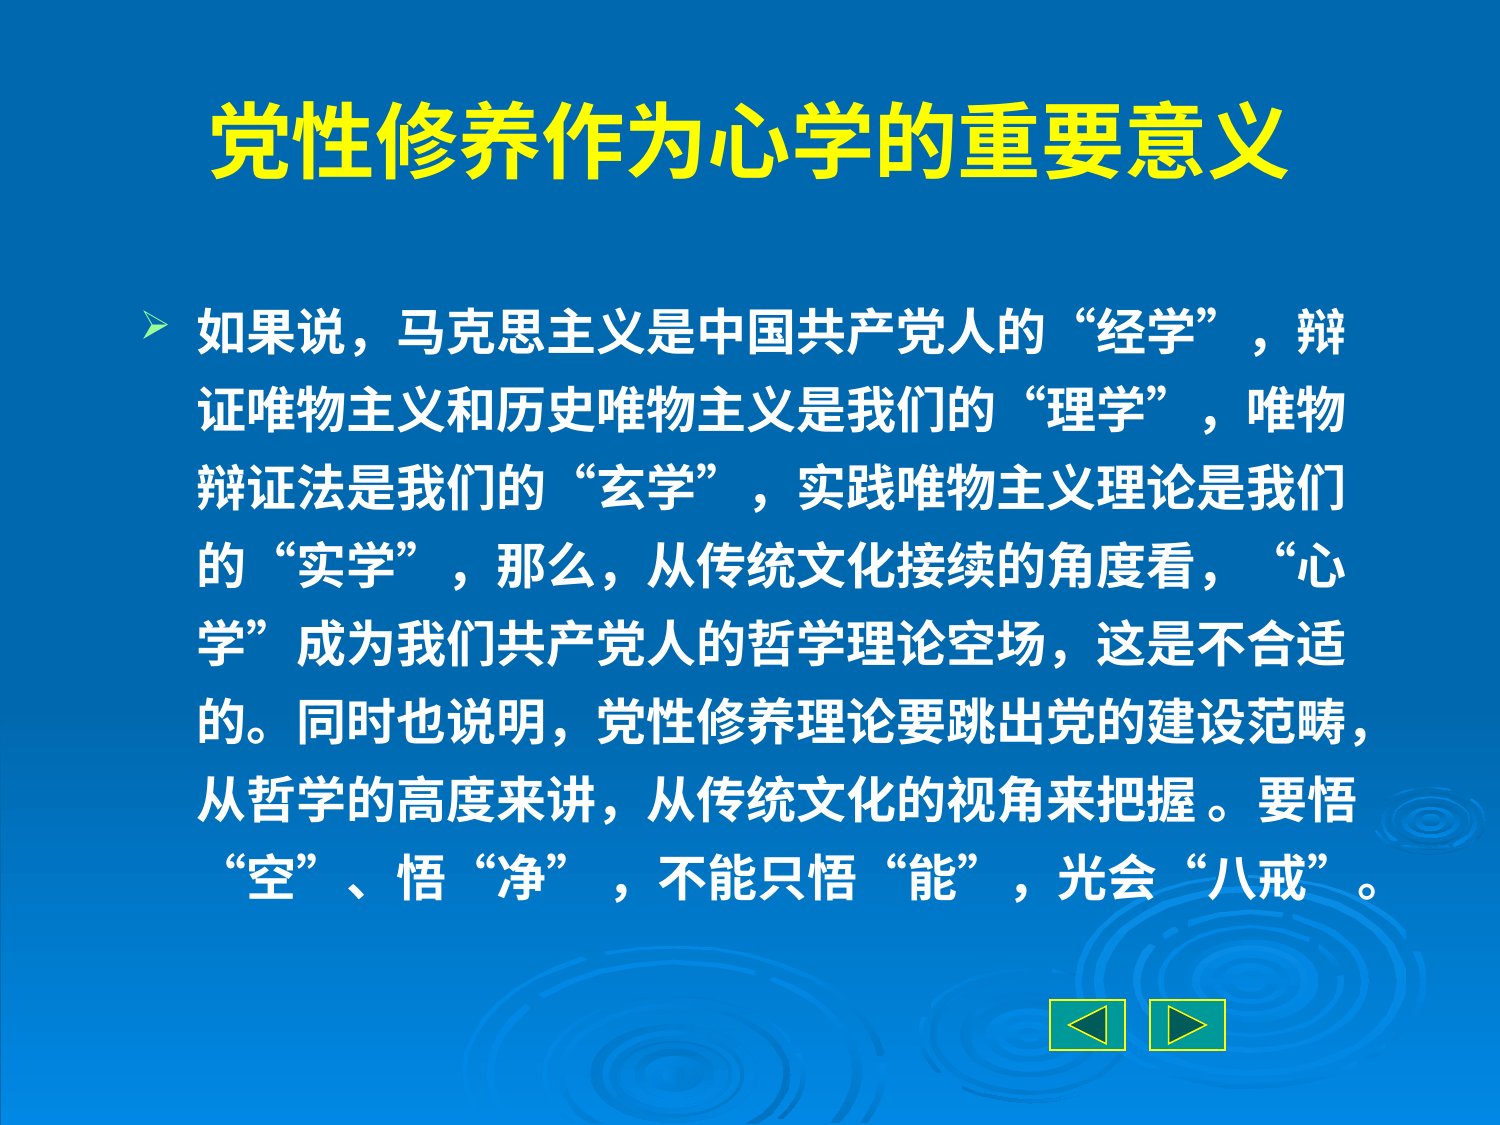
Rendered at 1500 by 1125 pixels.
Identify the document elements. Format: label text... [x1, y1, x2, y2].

text_box [1149, 999, 1225, 1051]
list 如果说，马克思主义是中国共产党人的“经学”，辩证唯物主义和历史唯物主义是我们的“理学”，唯物辩证法是我们的“玄学”，实践唯物主义理论是我们的“实学”，那么，从传统文化接续的角度看，“心学”成为我们共产党人的哲学理论空场，这是不合适的。同时也说明，党性修养理论要跳出党的建设范畴，从哲学的高度来讲，从传统文化的视角来把握 。要悟“空”、悟“净” ，不能只悟“能”，光会“八戒”。 [124, 274, 1376, 938]
text_box [1049, 999, 1125, 1051]
title 党性修养作为心学的重要意义 [74, 45, 1426, 233]
